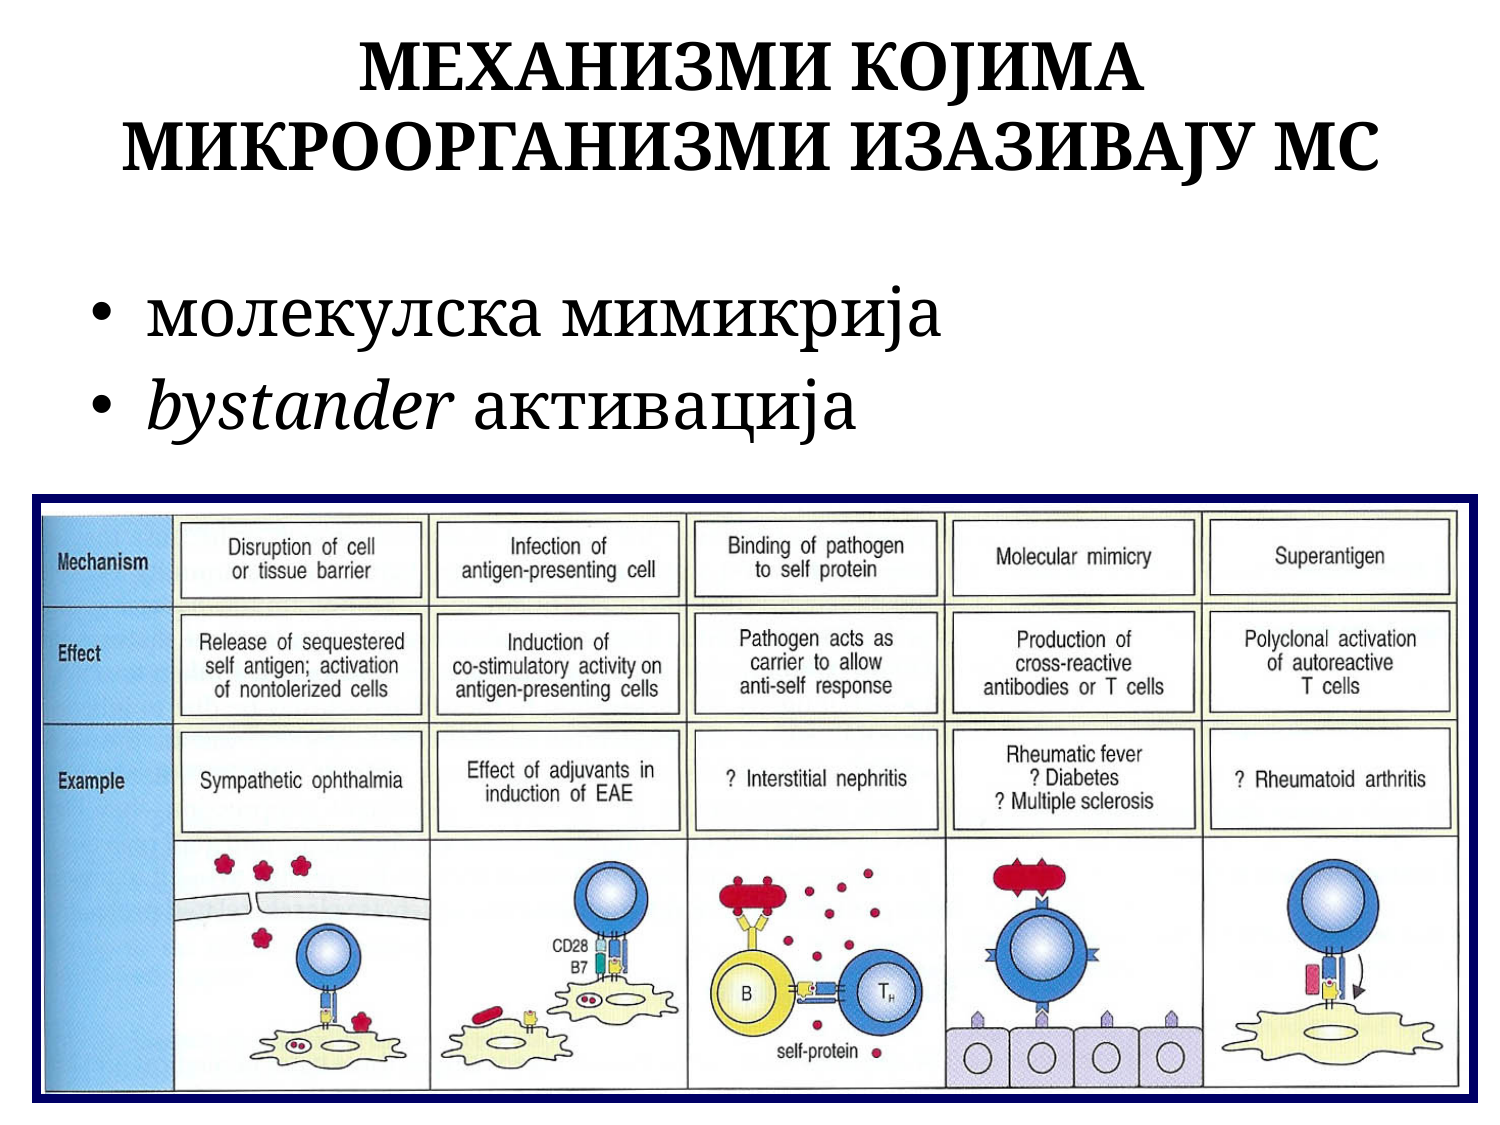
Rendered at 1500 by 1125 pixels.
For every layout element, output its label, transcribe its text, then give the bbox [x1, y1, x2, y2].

title МЕХАНИЗМИ КОЈИМА МИКРООРГАНИЗМИ ИЗАЗИВАЈУ МС [76, 54, 1427, 243]
picture [40, 503, 1469, 1095]
list молекулска мимикрија bystander активација [75, 262, 1425, 494]
